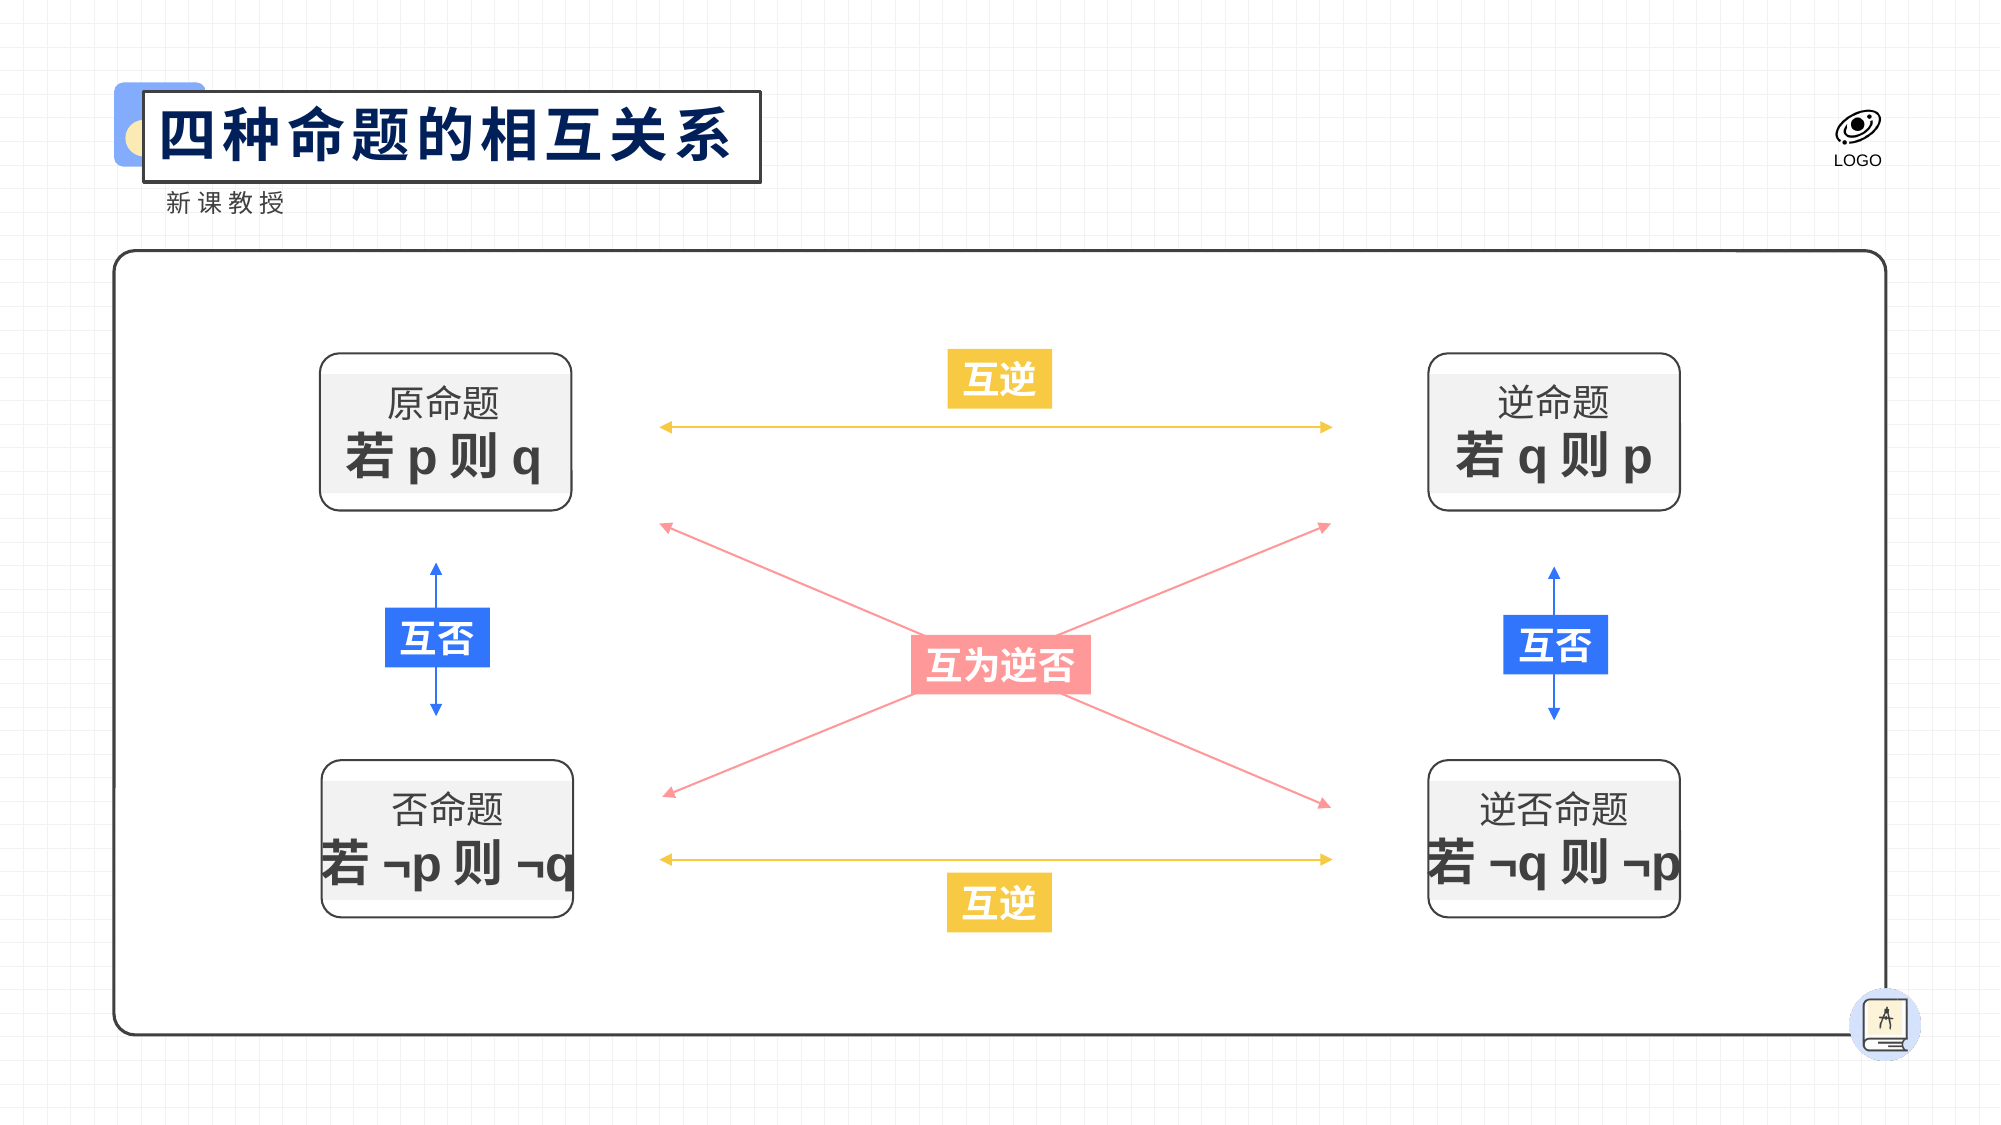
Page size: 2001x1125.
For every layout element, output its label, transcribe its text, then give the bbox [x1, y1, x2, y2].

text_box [321, 760, 574, 918]
list 四种命题的相互关系 [142, 90, 762, 184]
text_box 互否 [1555, 614, 1609, 675]
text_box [319, 353, 572, 511]
text_box 互否 [1503, 614, 1553, 675]
picture [1831, 100, 1885, 154]
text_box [659, 523, 1332, 808]
text_box 互逆 [947, 348, 1053, 409]
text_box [1428, 760, 1681, 918]
picture [1849, 988, 1921, 1061]
text_box 互否 [437, 607, 490, 668]
list 新课教授 [151, 184, 308, 226]
text_box 互否 [385, 607, 435, 668]
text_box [1428, 353, 1680, 511]
text_box 互逆 [947, 872, 1052, 933]
